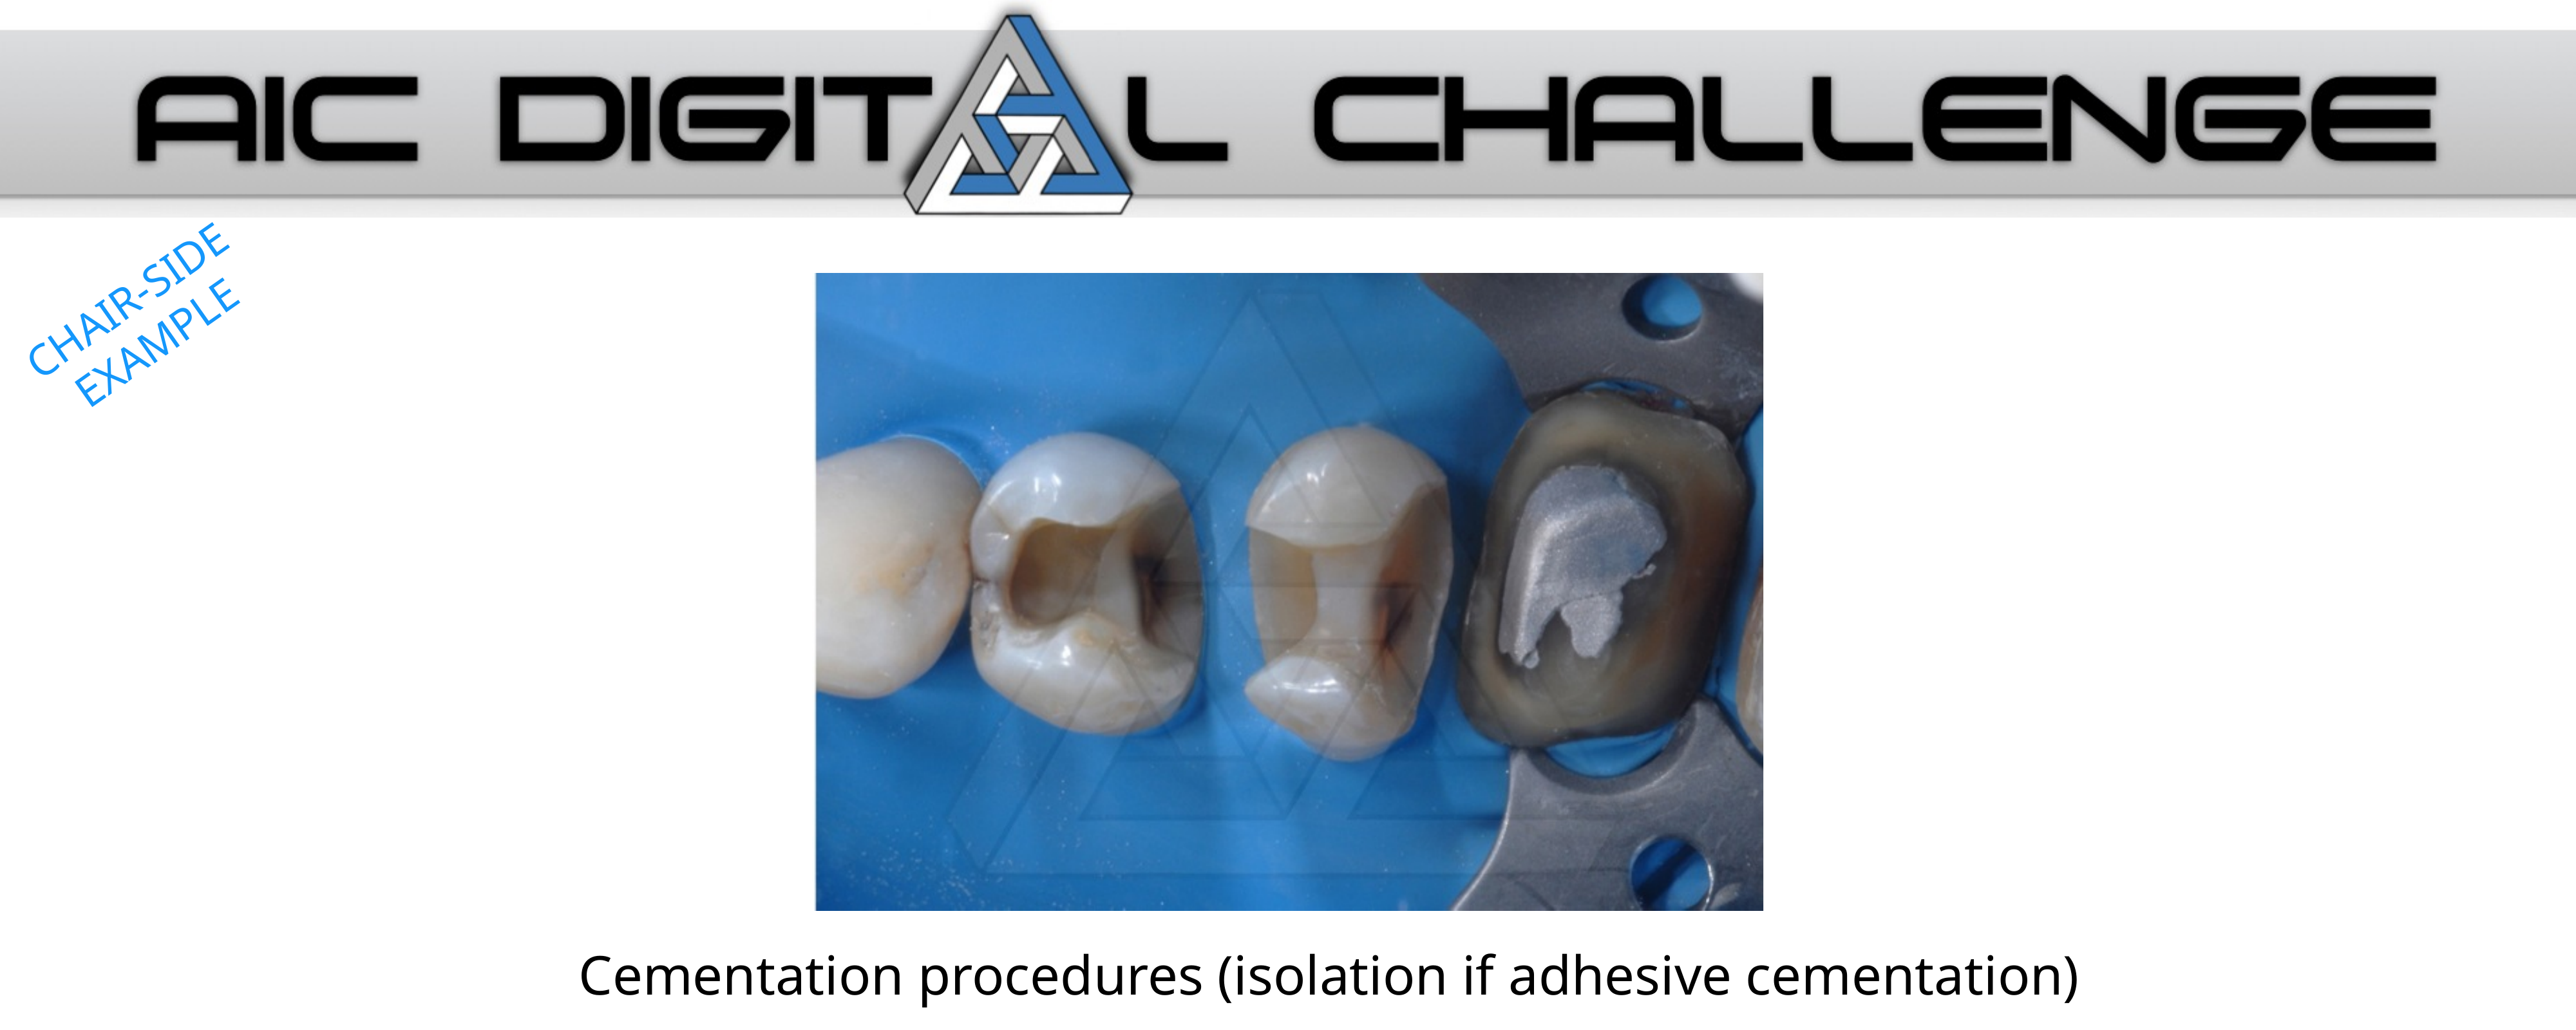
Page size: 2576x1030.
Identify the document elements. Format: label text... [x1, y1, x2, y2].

text_box CHAIR-SIDE EXAMPLE [0, 218, 283, 444]
picture [811, 273, 1764, 911]
text_box Cementation procedures (isolation if adhesive cementation) [573, 936, 2087, 1011]
picture [0, 0, 2576, 218]
